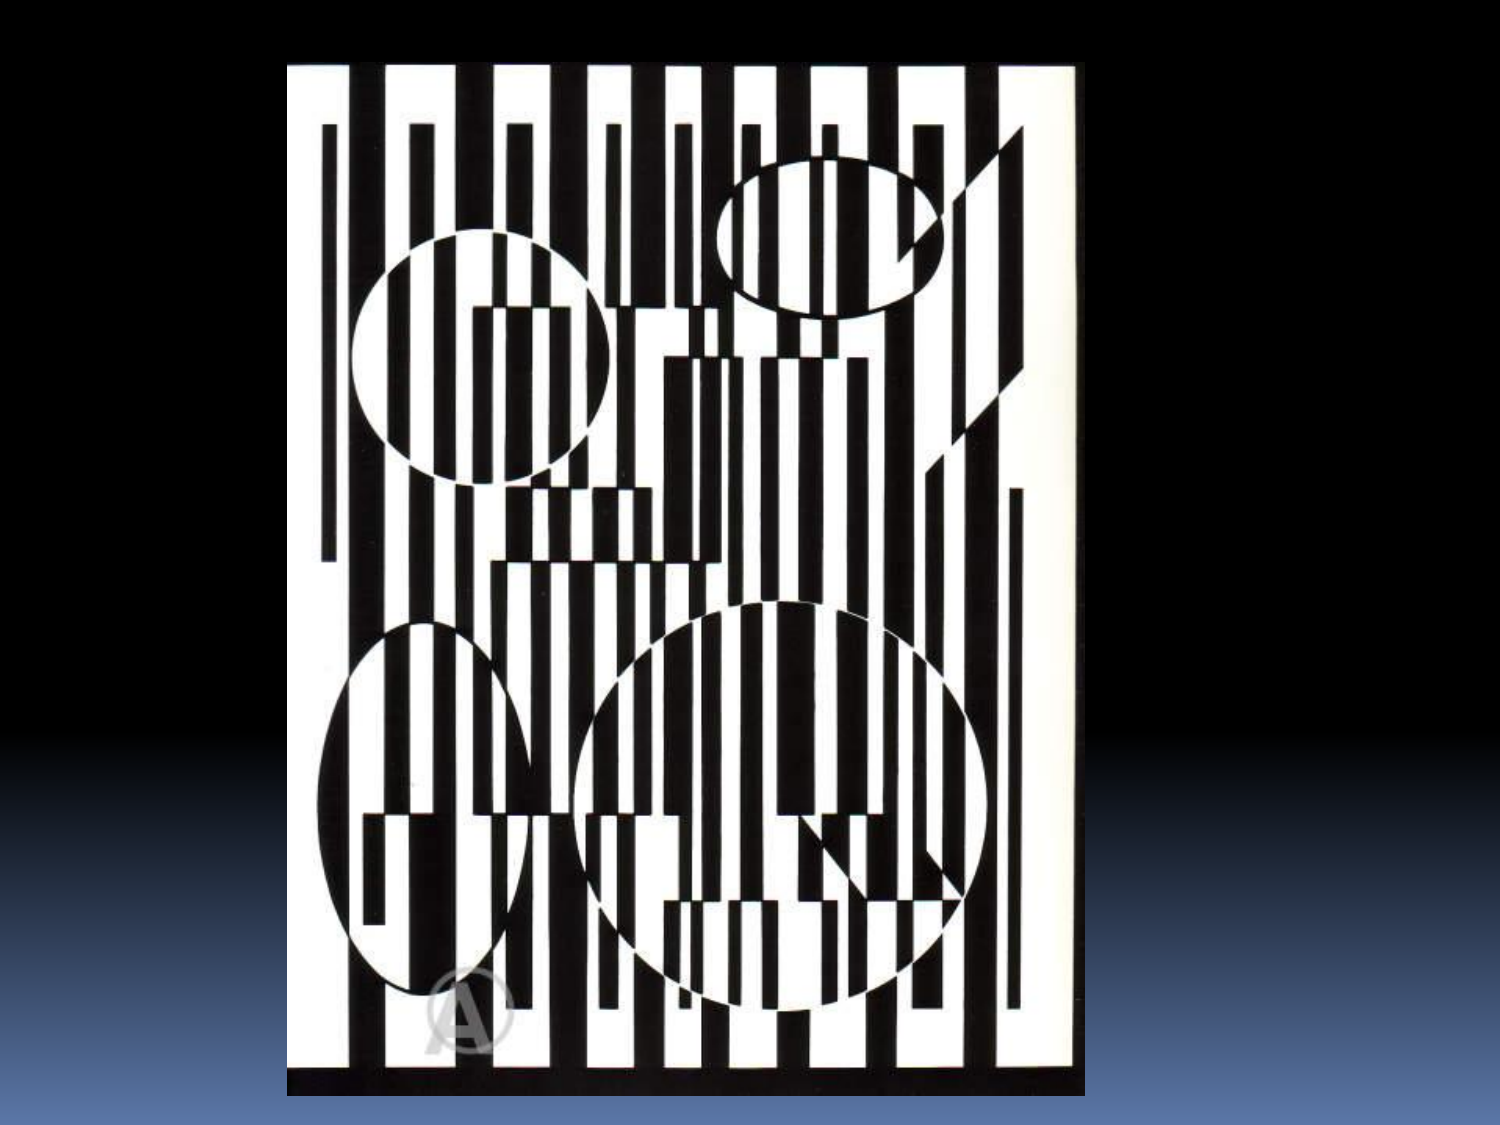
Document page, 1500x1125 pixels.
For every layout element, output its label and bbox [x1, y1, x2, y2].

picture [287, 62, 1088, 1096]
